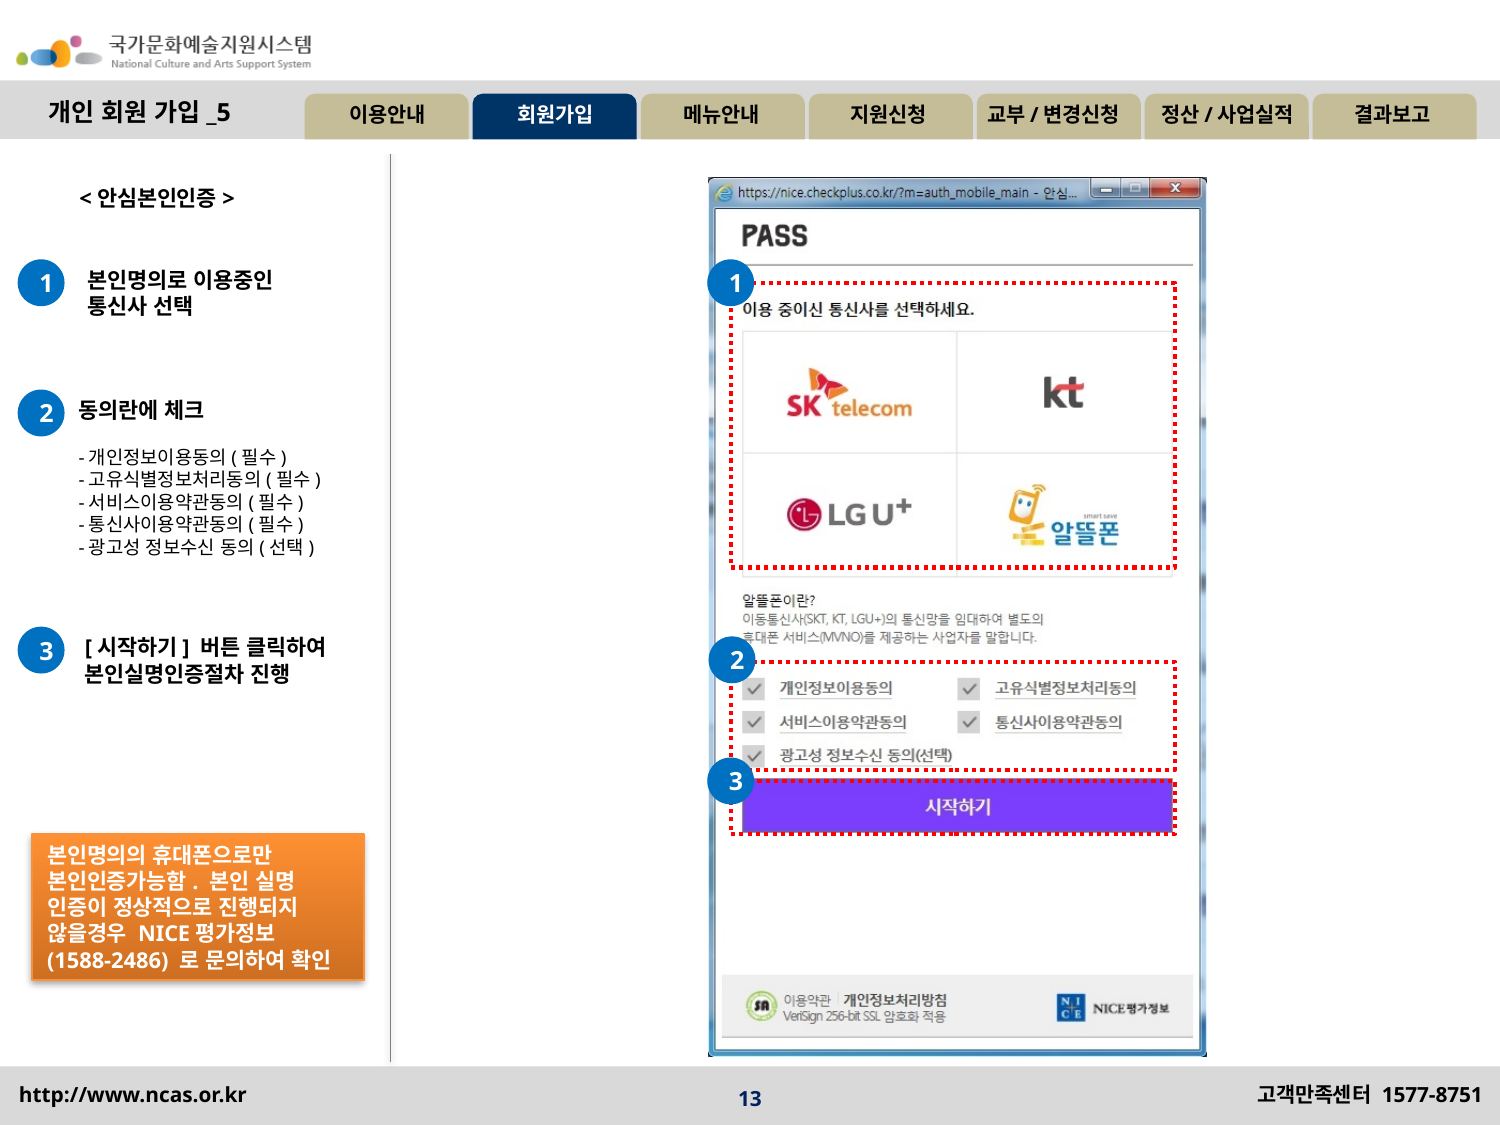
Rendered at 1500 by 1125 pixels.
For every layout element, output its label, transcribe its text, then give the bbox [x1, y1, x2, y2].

text_box 동의란에 체크 -개인정보이용동의(필수) -고유식별정보처리동의(필수) -서비스이용약관동의(필수) -통신사이용약관동의(필수) -광고성 정보수신 동의(선택) [63, 389, 348, 566]
picture [6, 24, 324, 77]
text_box <안심본인인증> [64, 177, 250, 218]
text_box 개인 회원 가입_5 [33, 89, 246, 135]
text_box 본인명의로 이용중인 통신사 선택 [72, 259, 295, 327]
text_box 3 [15, 624, 67, 676]
text_box 1 [15, 257, 67, 309]
text_box 2 [15, 387, 63, 439]
text_box [시작하기] 버튼 클릭하여 본인실명인증절차 진행 [70, 626, 348, 694]
picture [708, 176, 1207, 1057]
text_box 본인명의의 휴대폰으로만 본인인증가능함. 본인 실명 인증이 정상적으로 진행되지 않을경우 NICE평가정보 (1588-2486) 로 문의하여 확인 [31, 833, 365, 981]
